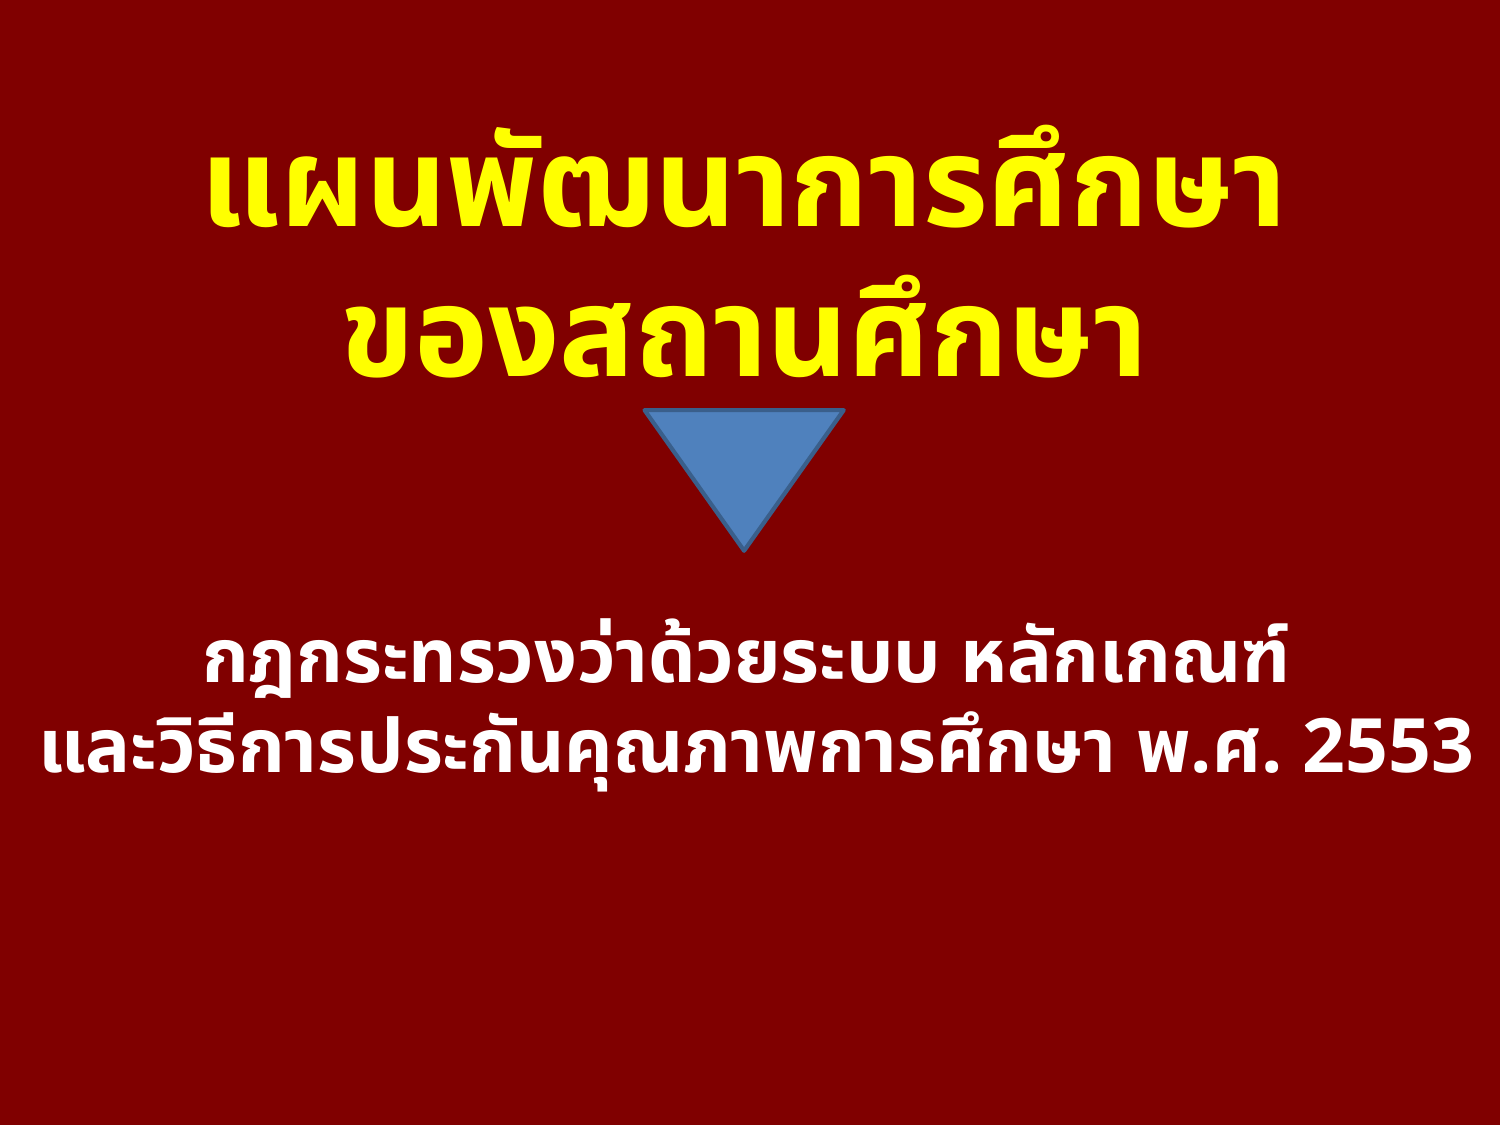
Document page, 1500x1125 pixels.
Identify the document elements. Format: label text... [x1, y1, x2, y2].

text_box กฎกระทรวงว่าด้วยระบบ หลักเกณฑ์ และวิธีการประกันคุณภาพการศึกษา พ.ศ. 2553 [23, 599, 1490, 795]
text_box แผนพัฒนาการศึกษา ของสถานศึกษา [175, 93, 1313, 409]
text_box [642, 408, 846, 553]
